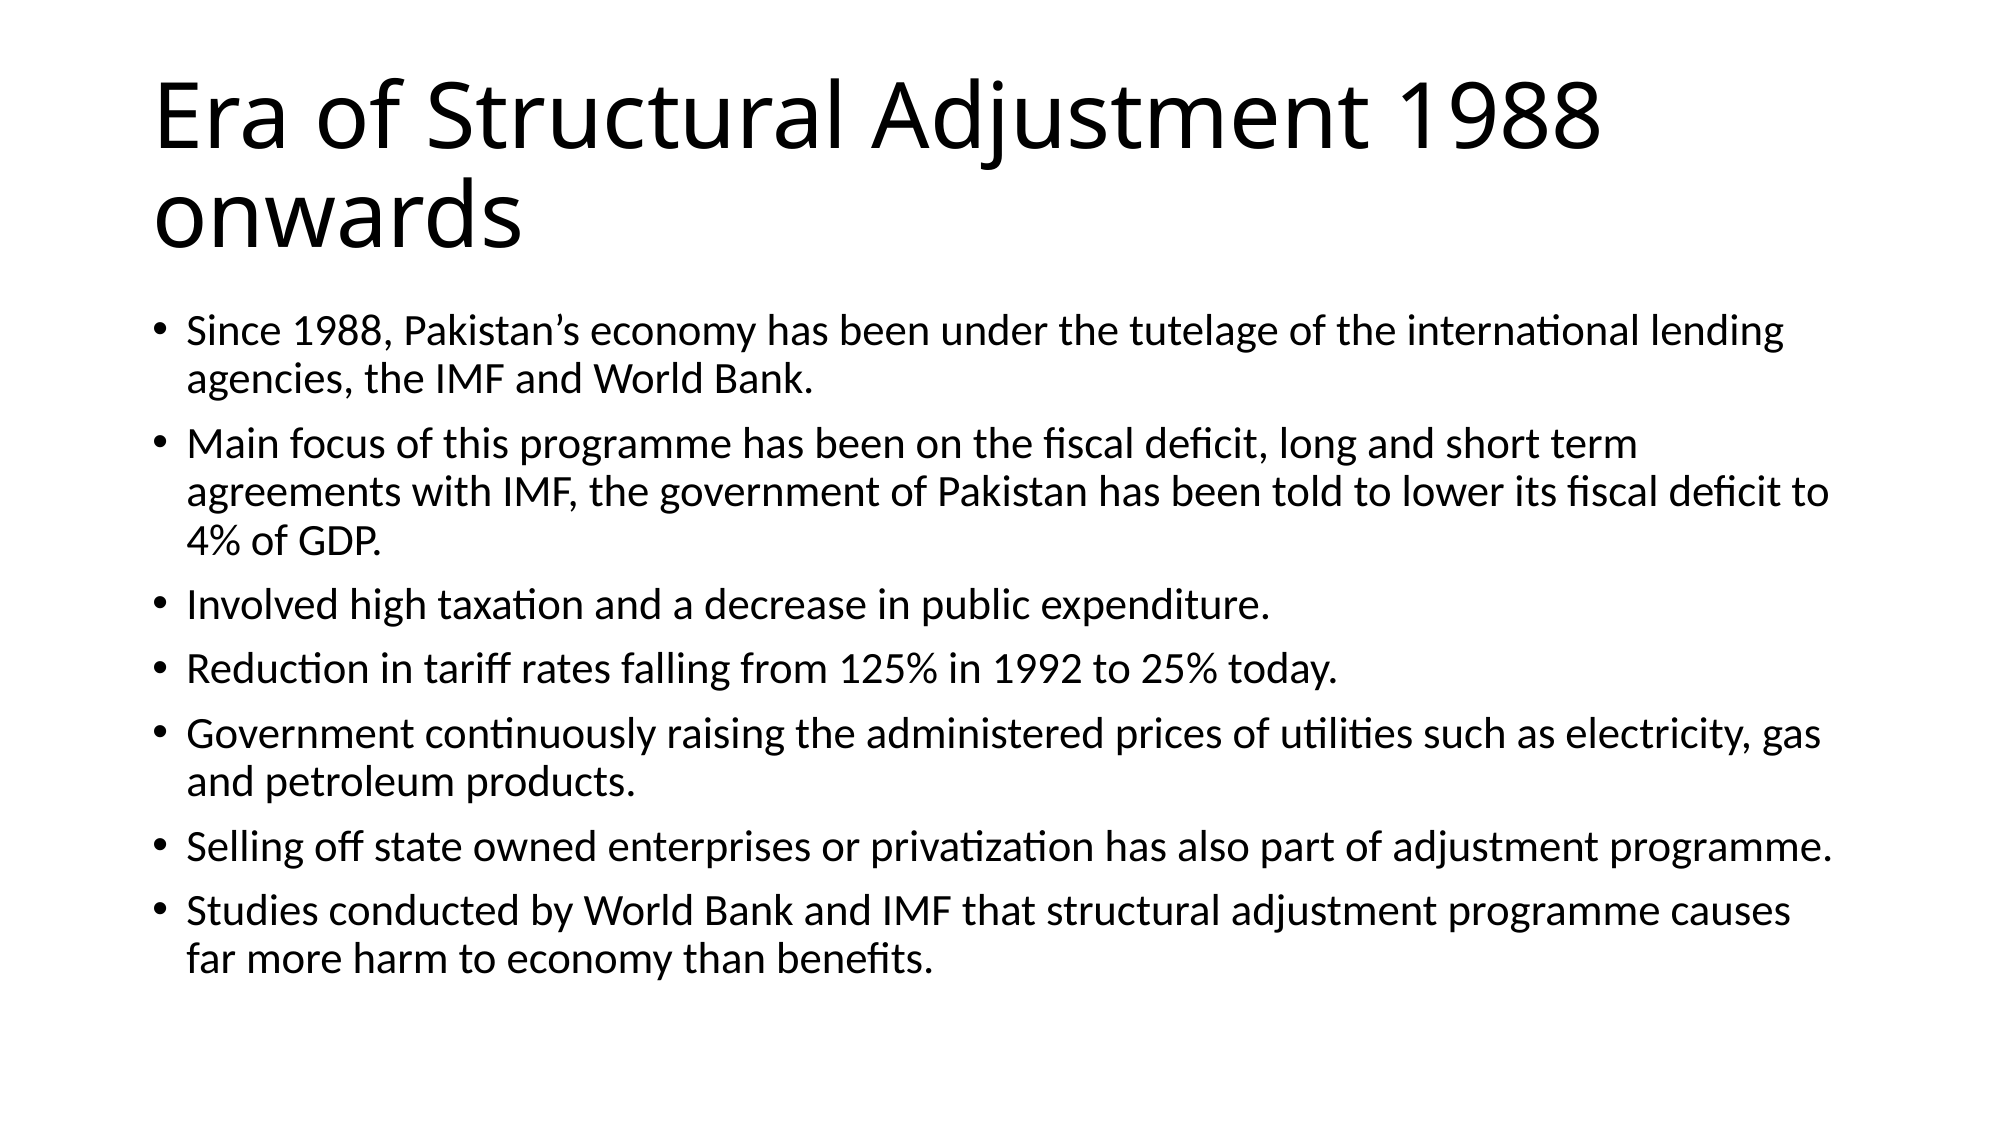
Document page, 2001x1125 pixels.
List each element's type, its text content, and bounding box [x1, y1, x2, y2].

title Era of Structural Adjustment 1988 onwards [137, 59, 1863, 278]
list Since 1988, Pakistan’s economy has been under the tutelage of the international lending agencies, the IMF and World Bank. Main focus of this programme has been on the fiscal deficit, long and short term agreements with IMF, the government of Pakistan has been told to lower its fiscal deficit to 4% of GDP. Involved high taxation and a decrease in public expenditure. Reduction in tariff rates falling from 125% in 1992 to 25% today. Government continuously raising the administered prices of utilities such as electricity, gas and petroleum products. Selling off state owned enterprises or privatization has also part of adjustment programme. Studies conducted by World Bank and IMF that structural adjustment programme causes far more harm to economy than benefits. [137, 299, 1863, 1014]
